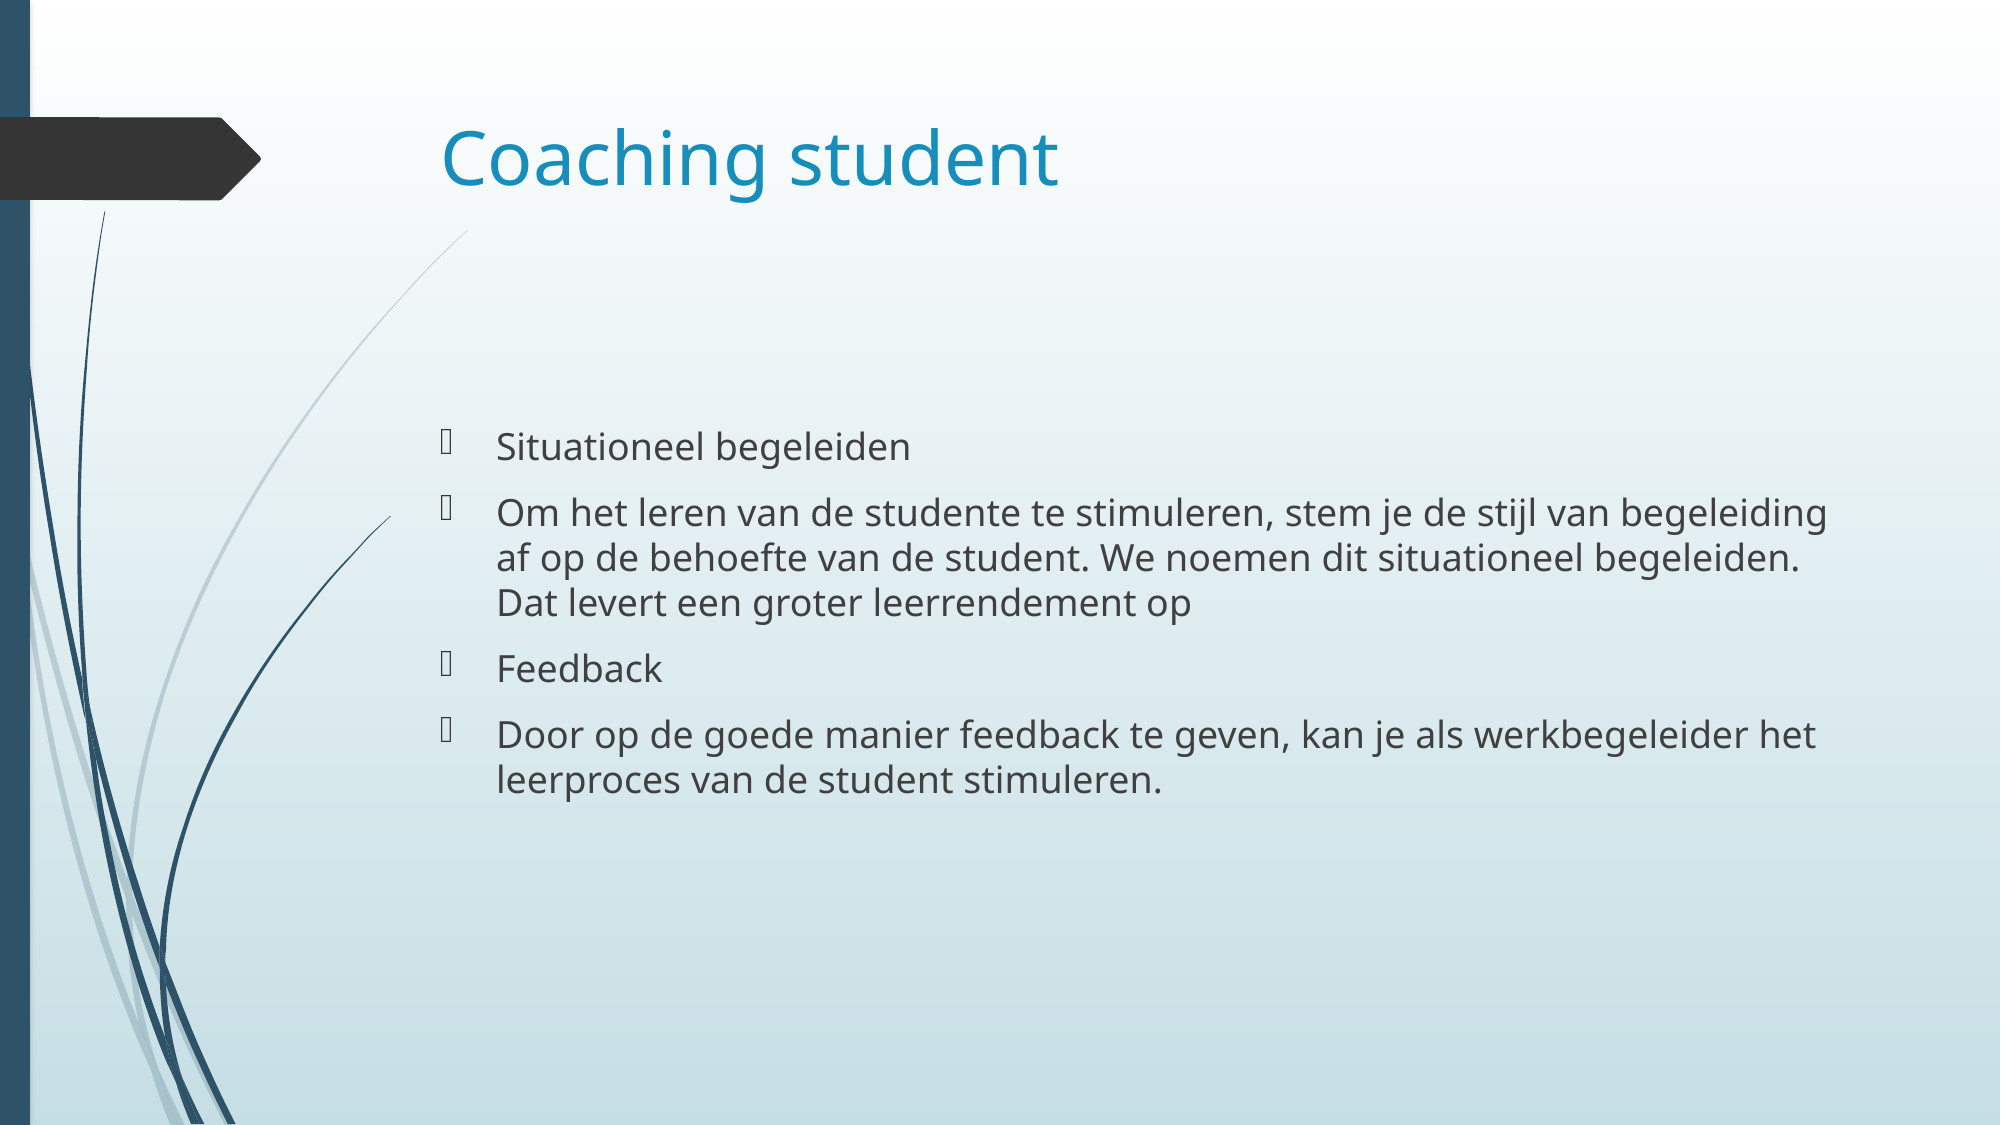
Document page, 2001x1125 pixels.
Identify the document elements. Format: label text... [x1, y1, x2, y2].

title Coaching student [425, 102, 1888, 313]
list Situationeel begeleiden Om het leren van de studente te stimuleren, stem je de stijl van begeleiding af op de behoefte van de student. We noemen dit situationeel begeleiden. Dat levert een groter leerrendement op Feedback Door op de goede manier feedback te geven, kan je als werkbegeleider het leerproces van de student stimuleren. [424, 350, 1888, 1023]
